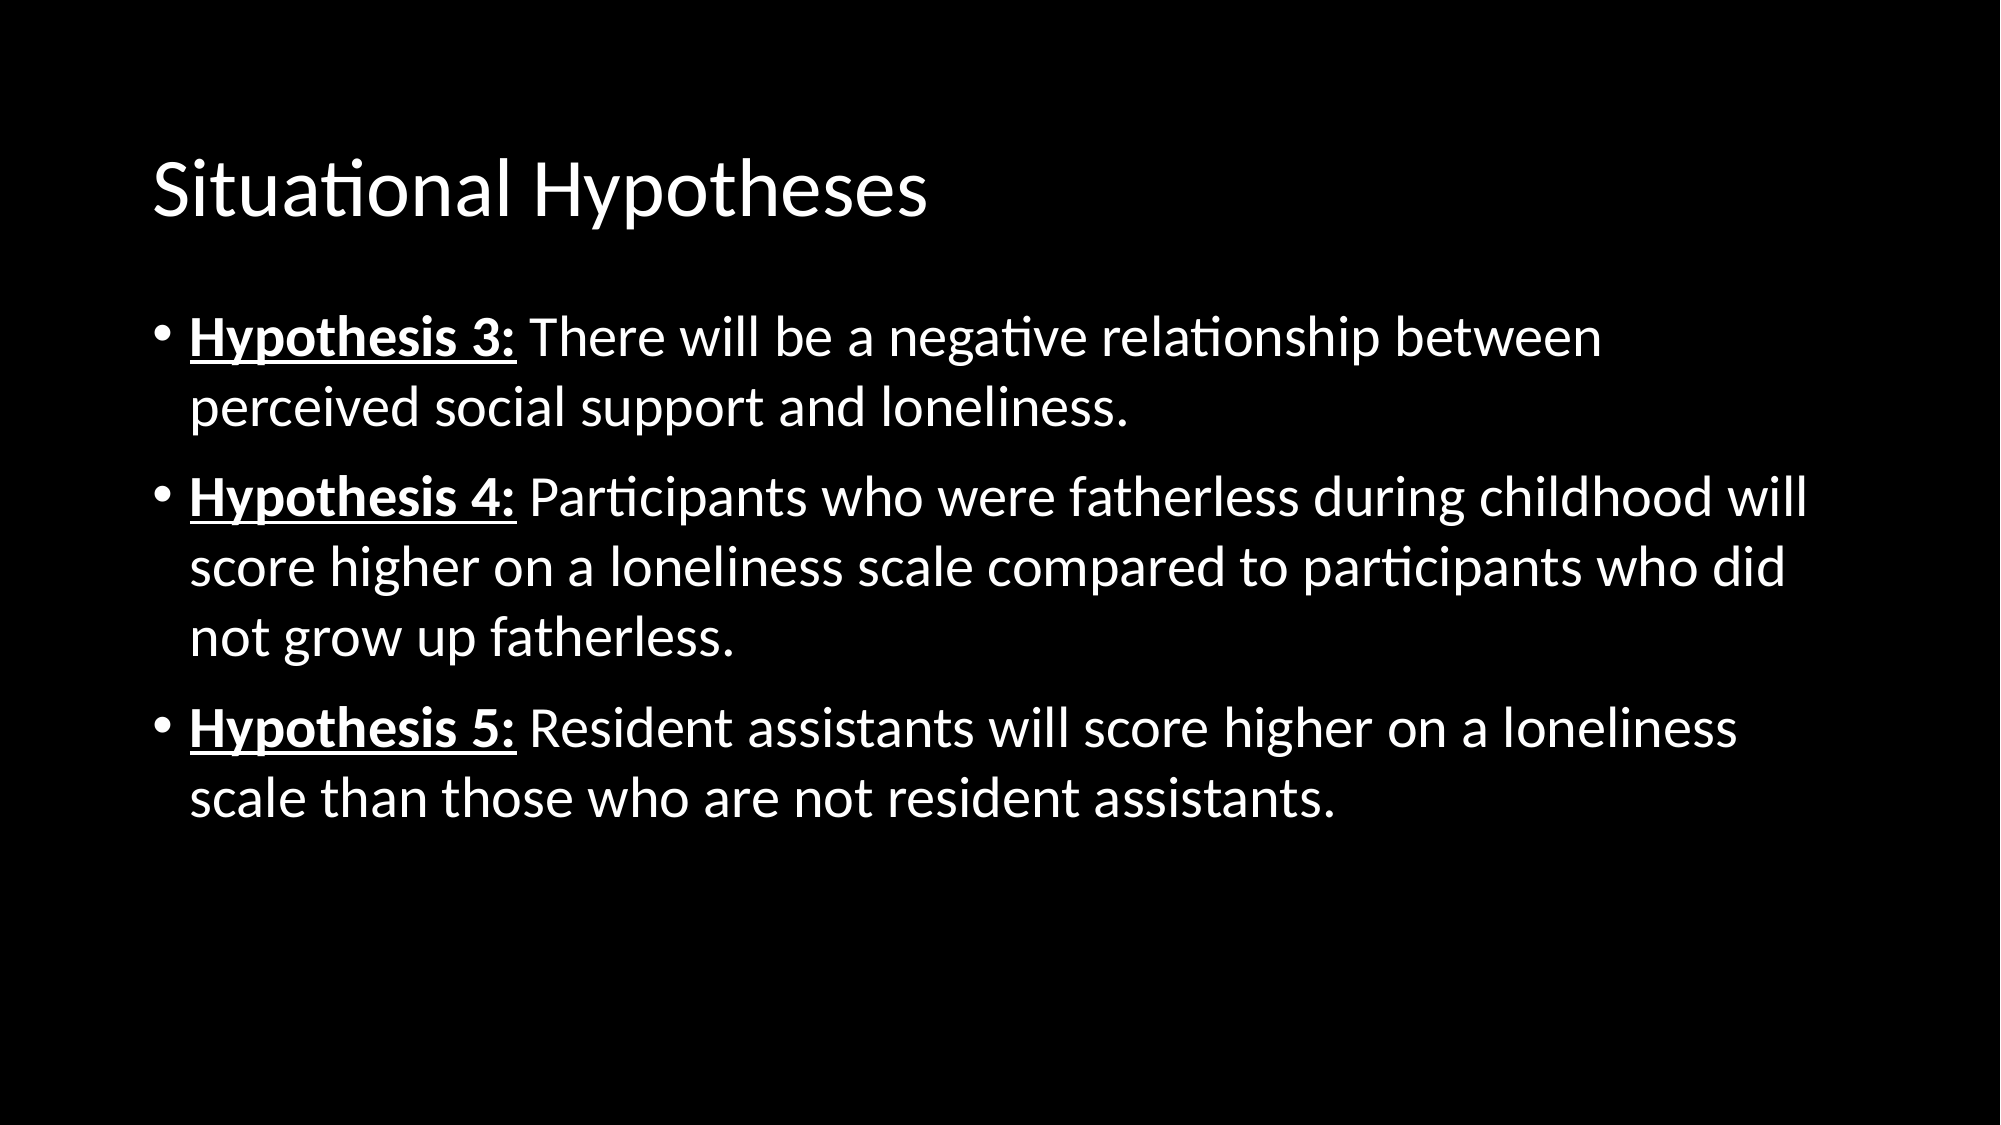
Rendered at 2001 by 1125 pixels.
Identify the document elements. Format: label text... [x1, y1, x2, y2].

title Situational Hypotheses [137, 125, 1863, 254]
list Hypothesis 3: There will be a negative relationship between perceived social support and loneliness. Hypothesis 4: Participants who were fatherless during childhood will score higher on a loneliness scale compared to participants who did not grow up fatherless. Hypothesis 5: Resident assistants will score higher on a loneliness scale than those who are not resident assistants. [137, 290, 1863, 982]
